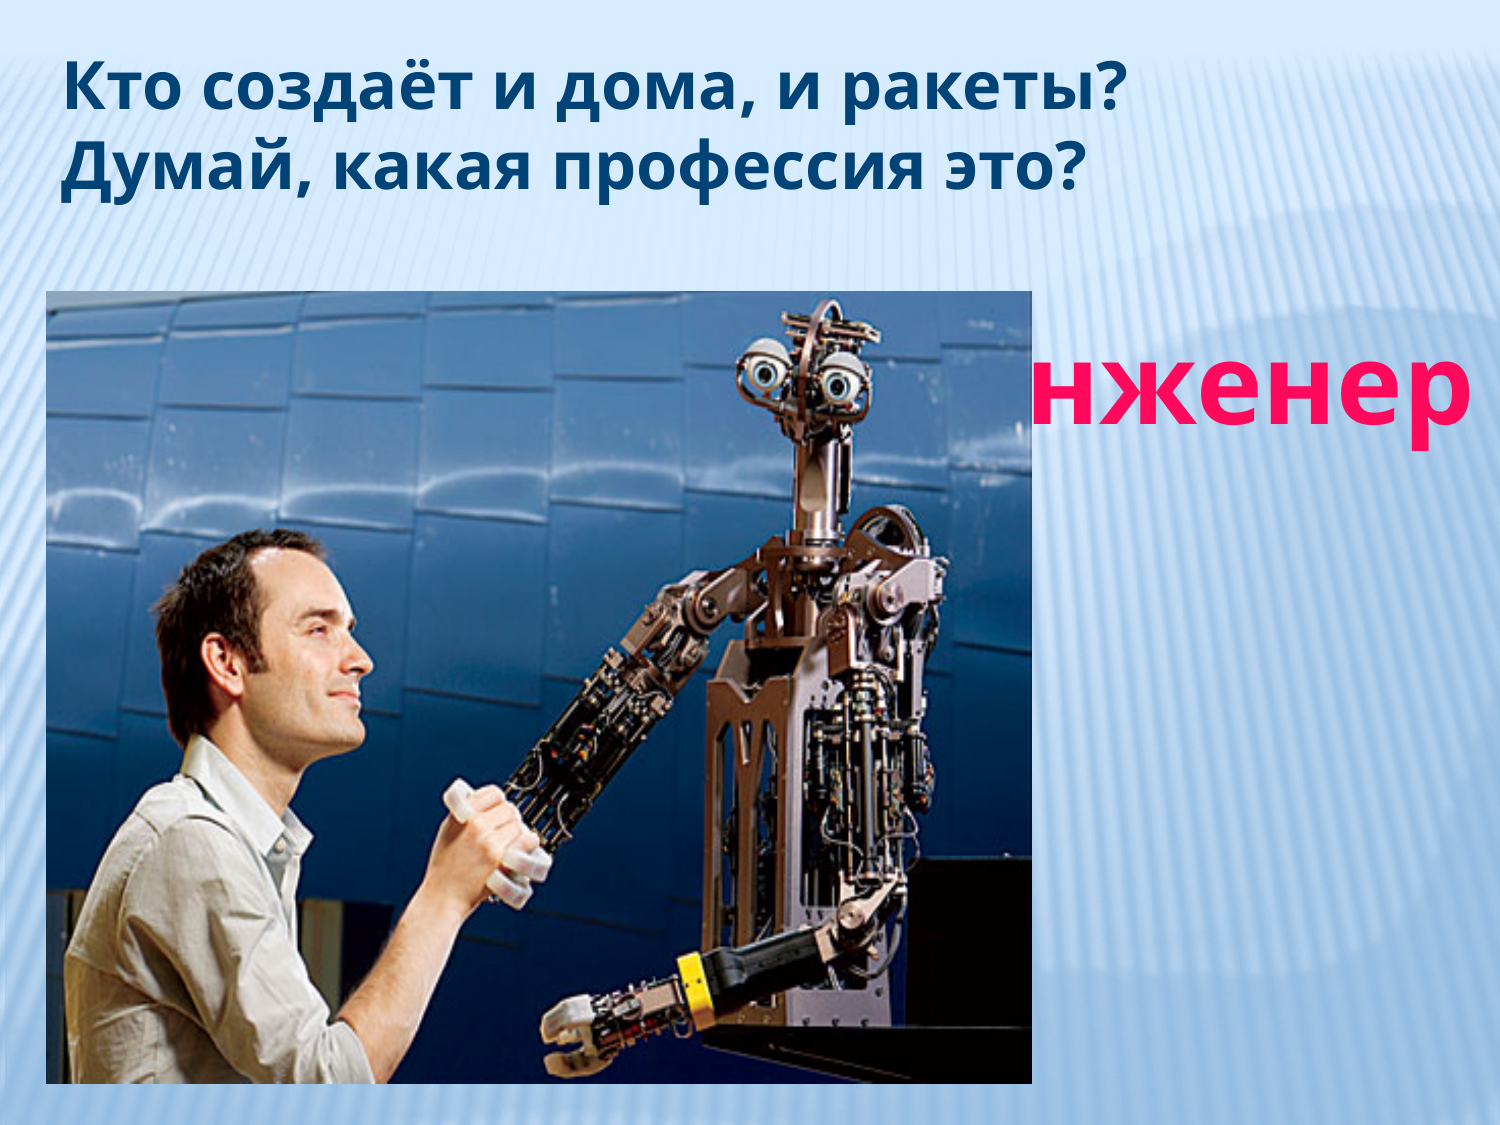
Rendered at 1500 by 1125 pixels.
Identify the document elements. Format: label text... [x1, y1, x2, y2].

text_box инженер [1039, 304, 1490, 455]
picture [46, 291, 1032, 1084]
text_box Кто создаёт и дома, и ракеты? Думай, какая профессия это? [46, 35, 1266, 210]
